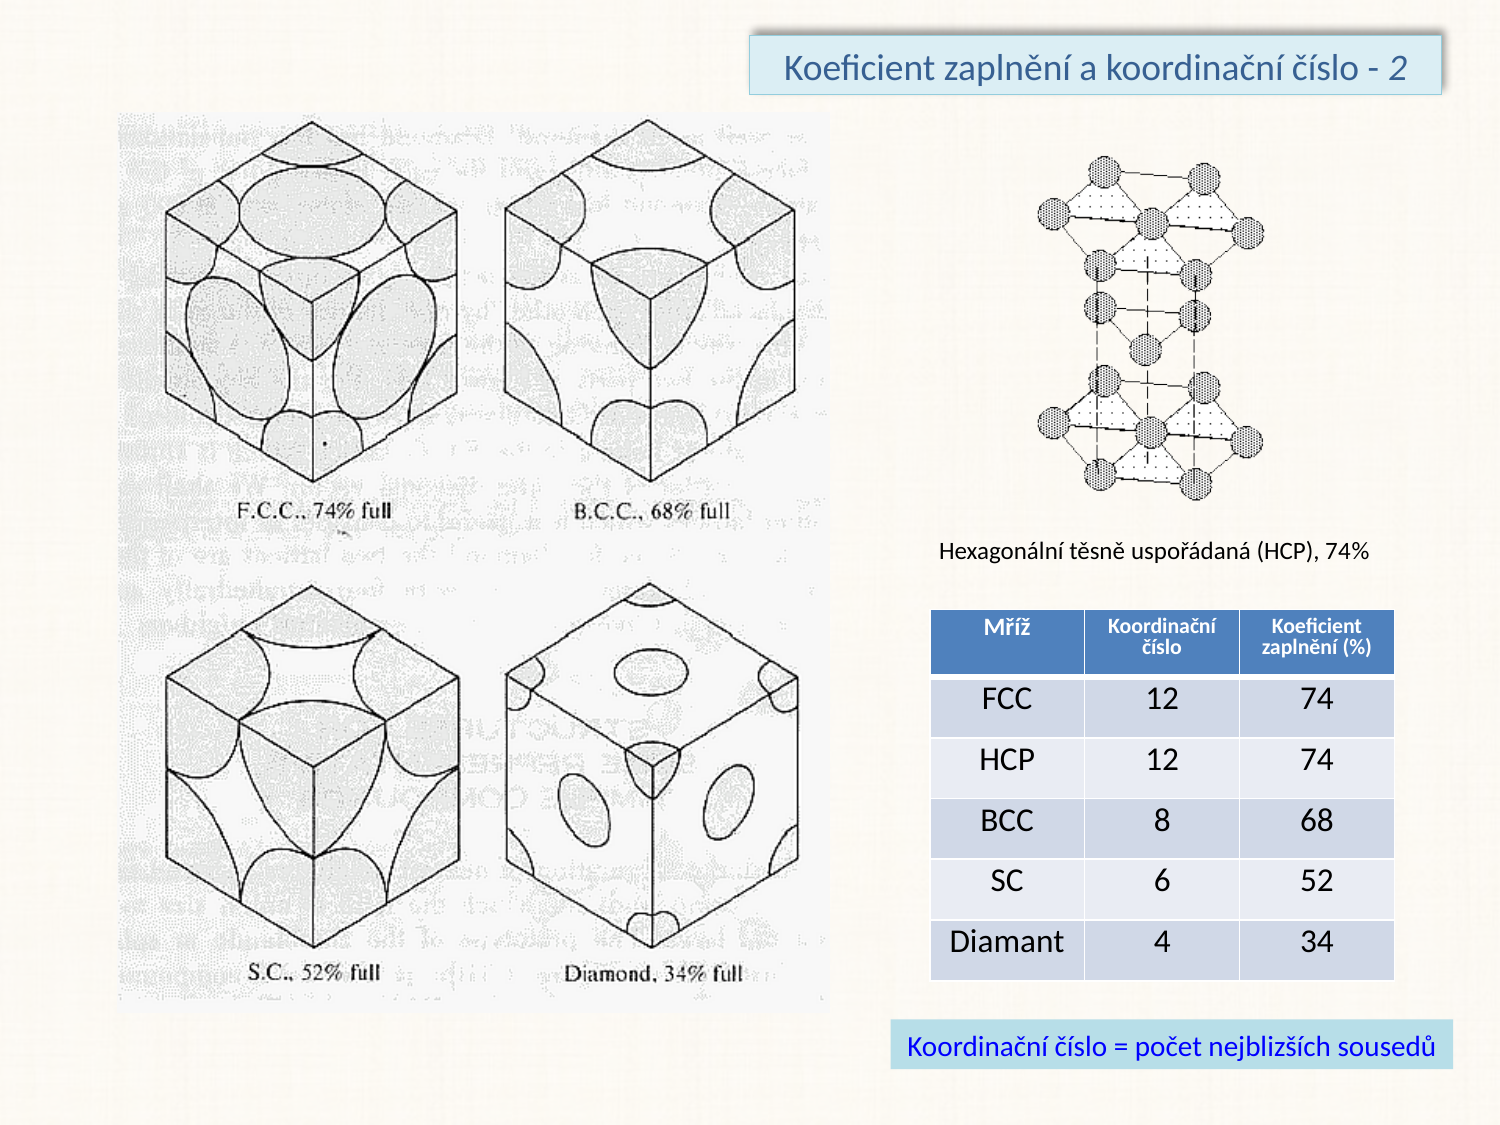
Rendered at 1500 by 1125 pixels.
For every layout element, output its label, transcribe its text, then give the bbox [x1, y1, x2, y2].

table_cell 68 [1240, 799, 1394, 858]
text_box Koeficient zaplnění a koordinační číslo - 2 [749, 35, 1442, 95]
picture [116, 112, 830, 1013]
table_cell 12 [1085, 739, 1239, 798]
table_cell SC [931, 860, 1084, 919]
table_cell BCC [931, 799, 1084, 858]
table_cell 4 [1085, 921, 1239, 980]
table_cell 12 [1085, 680, 1239, 737]
text_box Koordinační číslo = počet nejblizších sousedů [890, 1019, 1454, 1070]
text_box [913, 152, 1395, 573]
table_cell 6 [1085, 860, 1239, 919]
table_header Mříž [931, 610, 1084, 674]
table_cell 34 [1240, 921, 1394, 980]
table_cell 52 [1240, 860, 1394, 919]
table_header Koeficient zaplnění (%) [1240, 610, 1394, 674]
table_cell 74 [1240, 680, 1394, 737]
table_header Koordinační číslo [1085, 610, 1239, 674]
table_cell 74 [1240, 739, 1394, 798]
table_cell 8 [1085, 799, 1239, 858]
table_cell FCC [931, 680, 1084, 737]
table_cell Diamant [931, 921, 1084, 980]
table_cell HCP [931, 739, 1084, 798]
